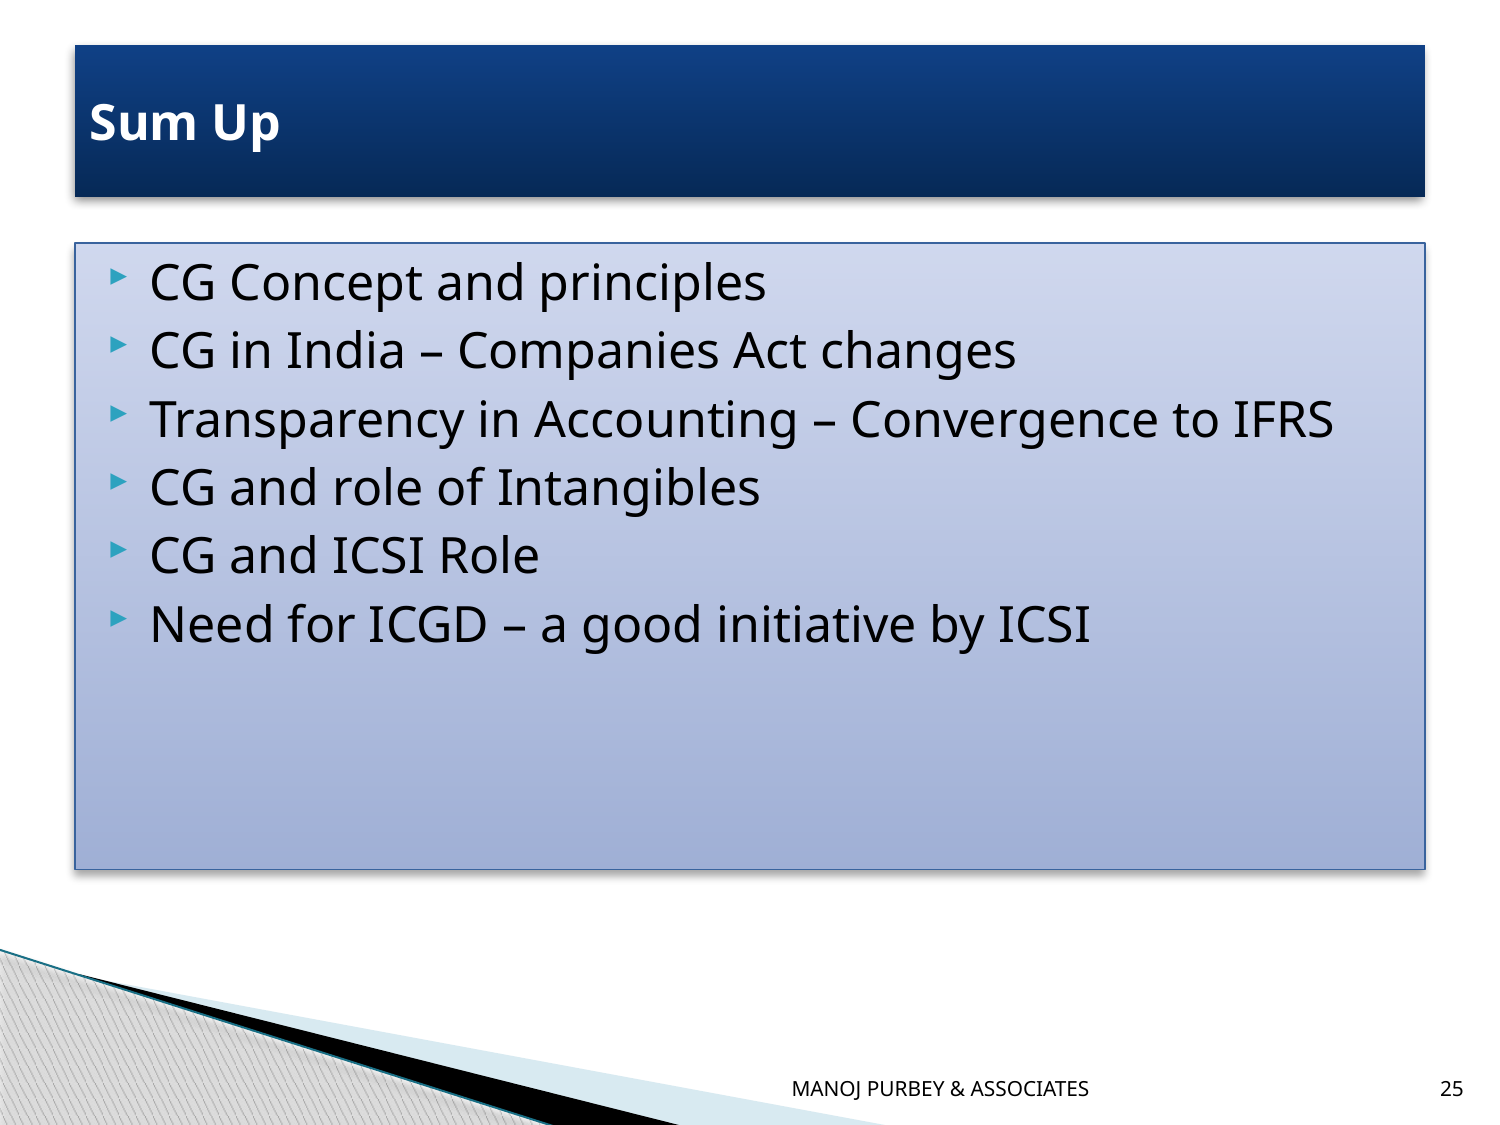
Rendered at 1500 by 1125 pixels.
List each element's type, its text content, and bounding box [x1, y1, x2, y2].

title Sum Up [75, 45, 1425, 197]
footer MANOJ PURBEY & ASSOCIATES [718, 1051, 1105, 1112]
slide_number 25 [1418, 1051, 1479, 1112]
list CG Concept and principles CG in India – Companies Act changes Transparency in Accounting – Convergence to IFRS CG and role of Intangibles CG and ICSI Role Need for ICGD – a good initiative by ICSI [74, 242, 1426, 870]
